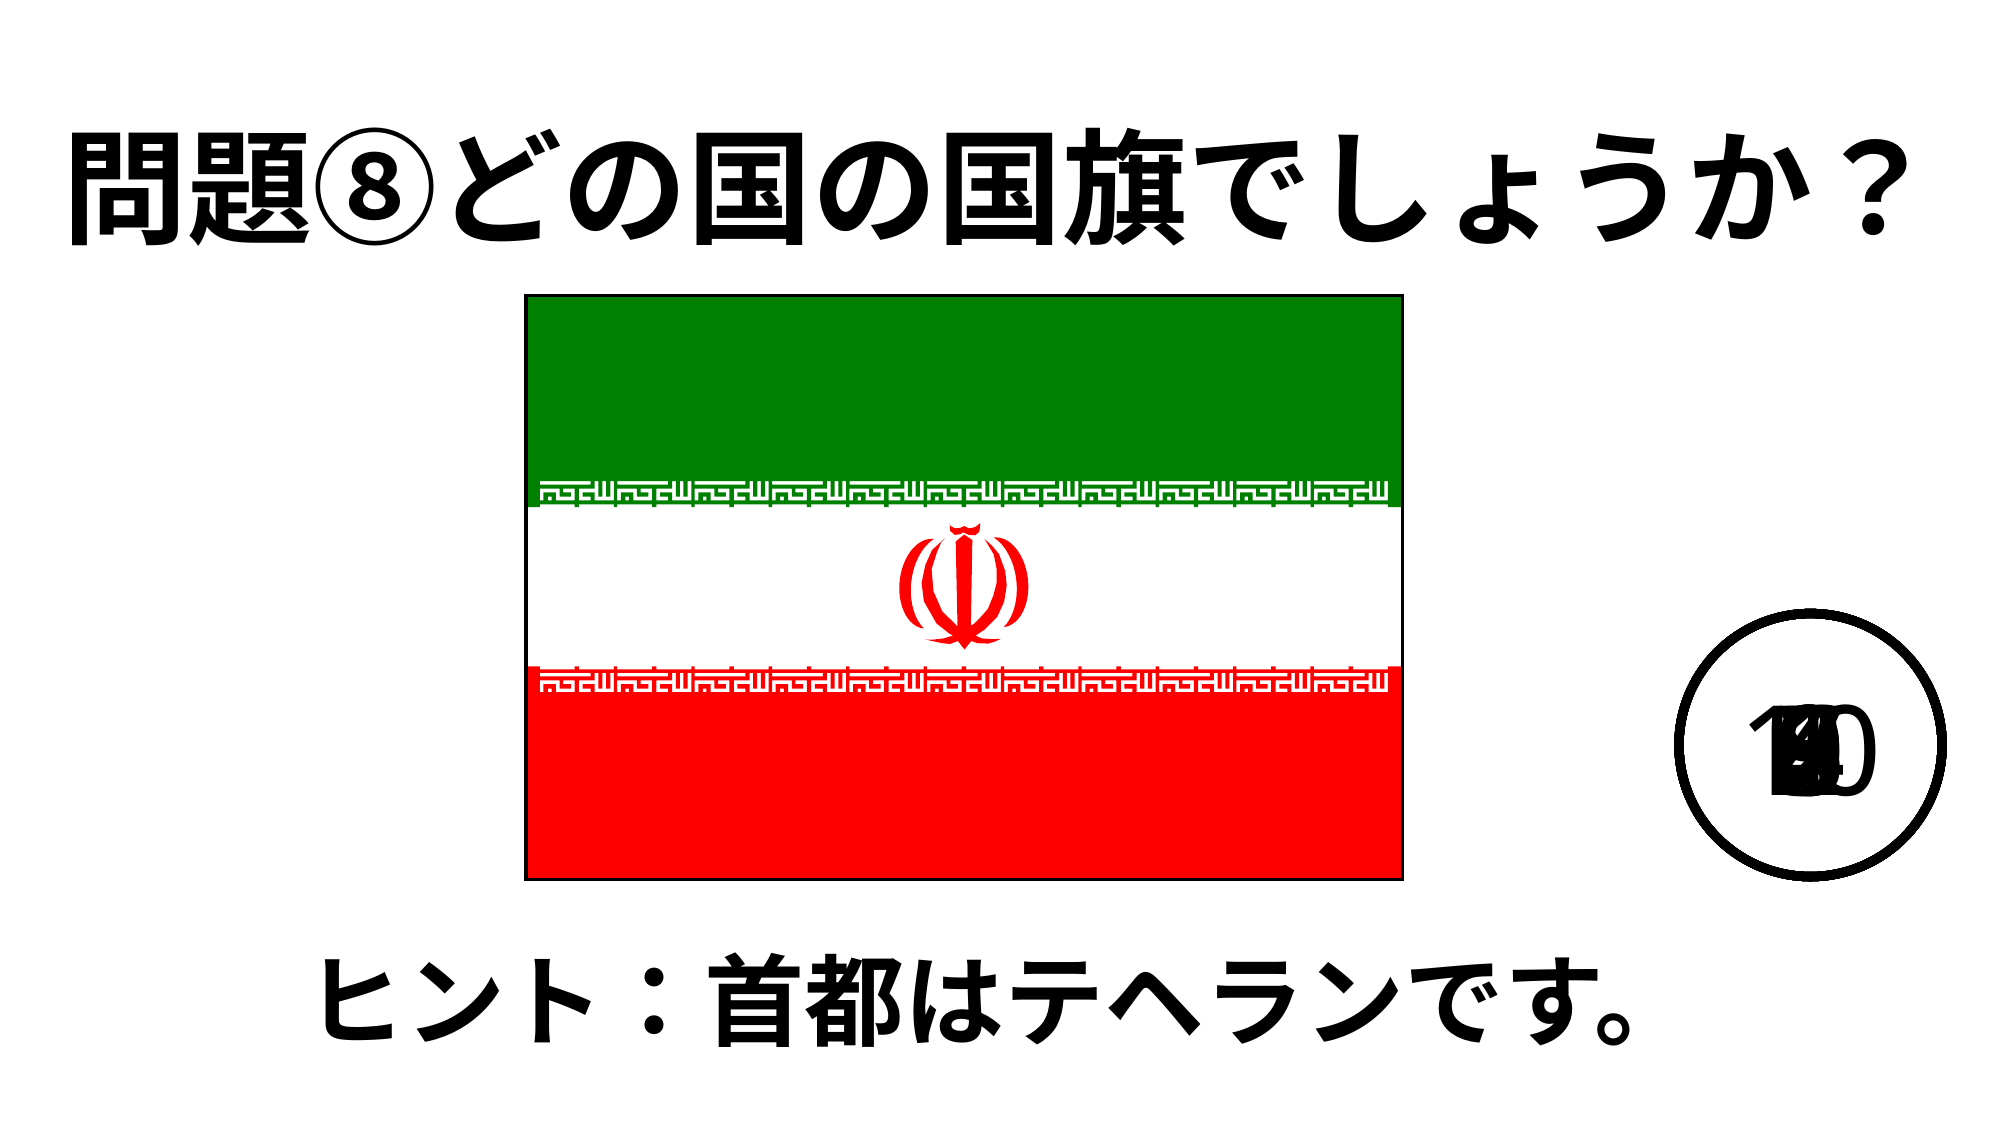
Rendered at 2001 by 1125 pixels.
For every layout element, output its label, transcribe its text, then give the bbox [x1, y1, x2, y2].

text_box 問題⑧どの国の国旗でしょうか？ [0, 101, 2000, 267]
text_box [524, 295, 1403, 880]
text_box 0 [1673, 607, 1948, 883]
text_box ヒント：首都はテヘランです。 [0, 931, 2000, 1066]
